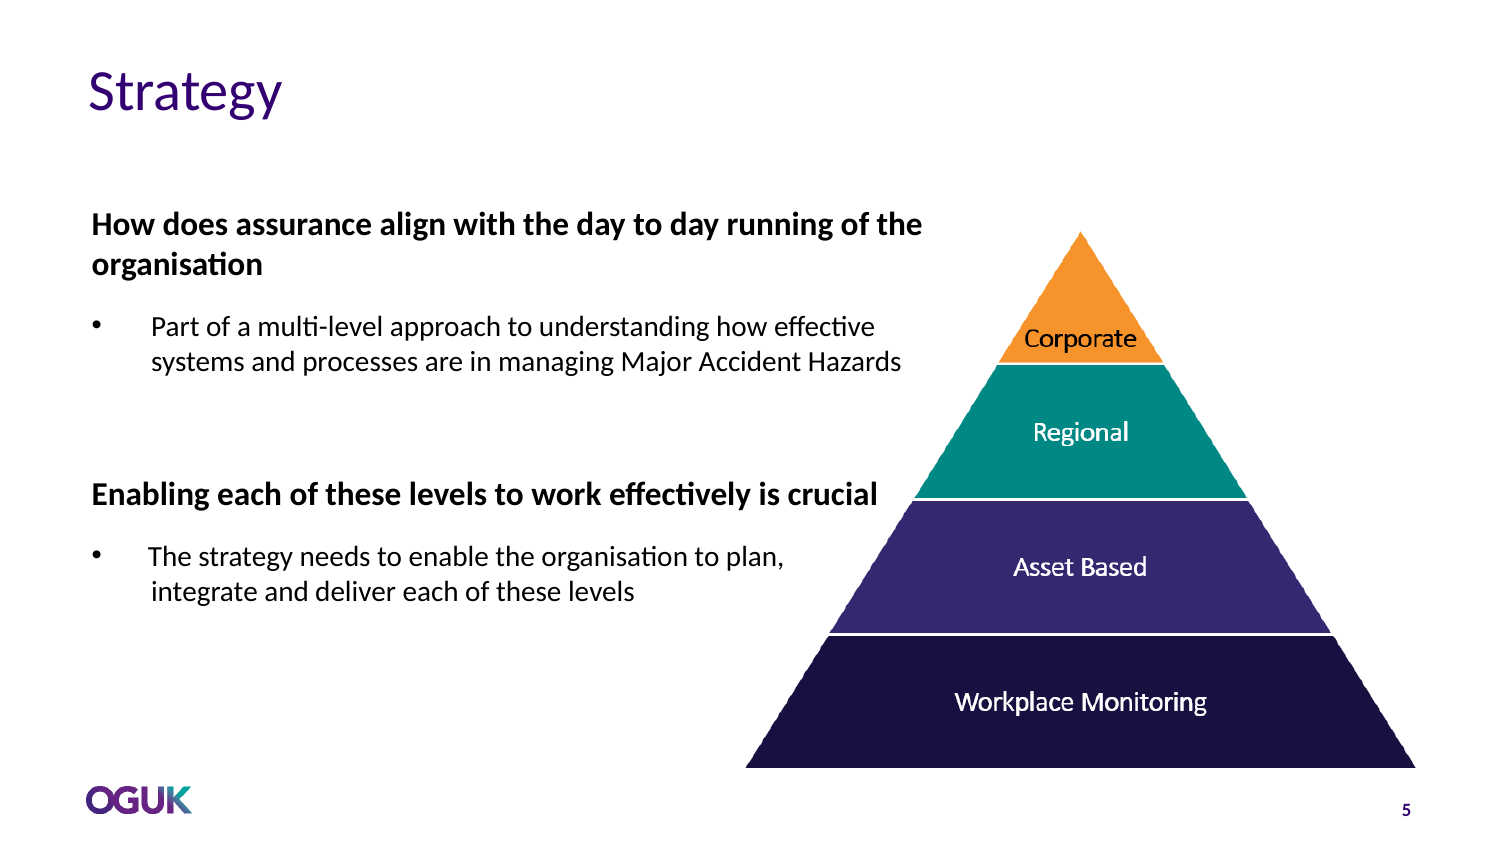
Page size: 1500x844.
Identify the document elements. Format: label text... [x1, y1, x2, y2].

slide_number 5 [1352, 800, 1412, 818]
text_box How does assurance align with the day to day running of the organisation Part of a multi-level approach to understanding how effective systems and processes are in managing Major Accident Hazards Enabling each of these levels to work effectively is crucial The strategy needs to enable the organisation to plan, integrate and deliver each of these levels [76, 194, 1027, 615]
title Strategy [88, 38, 1412, 145]
picture [737, 229, 1421, 771]
picture [76, 778, 200, 822]
